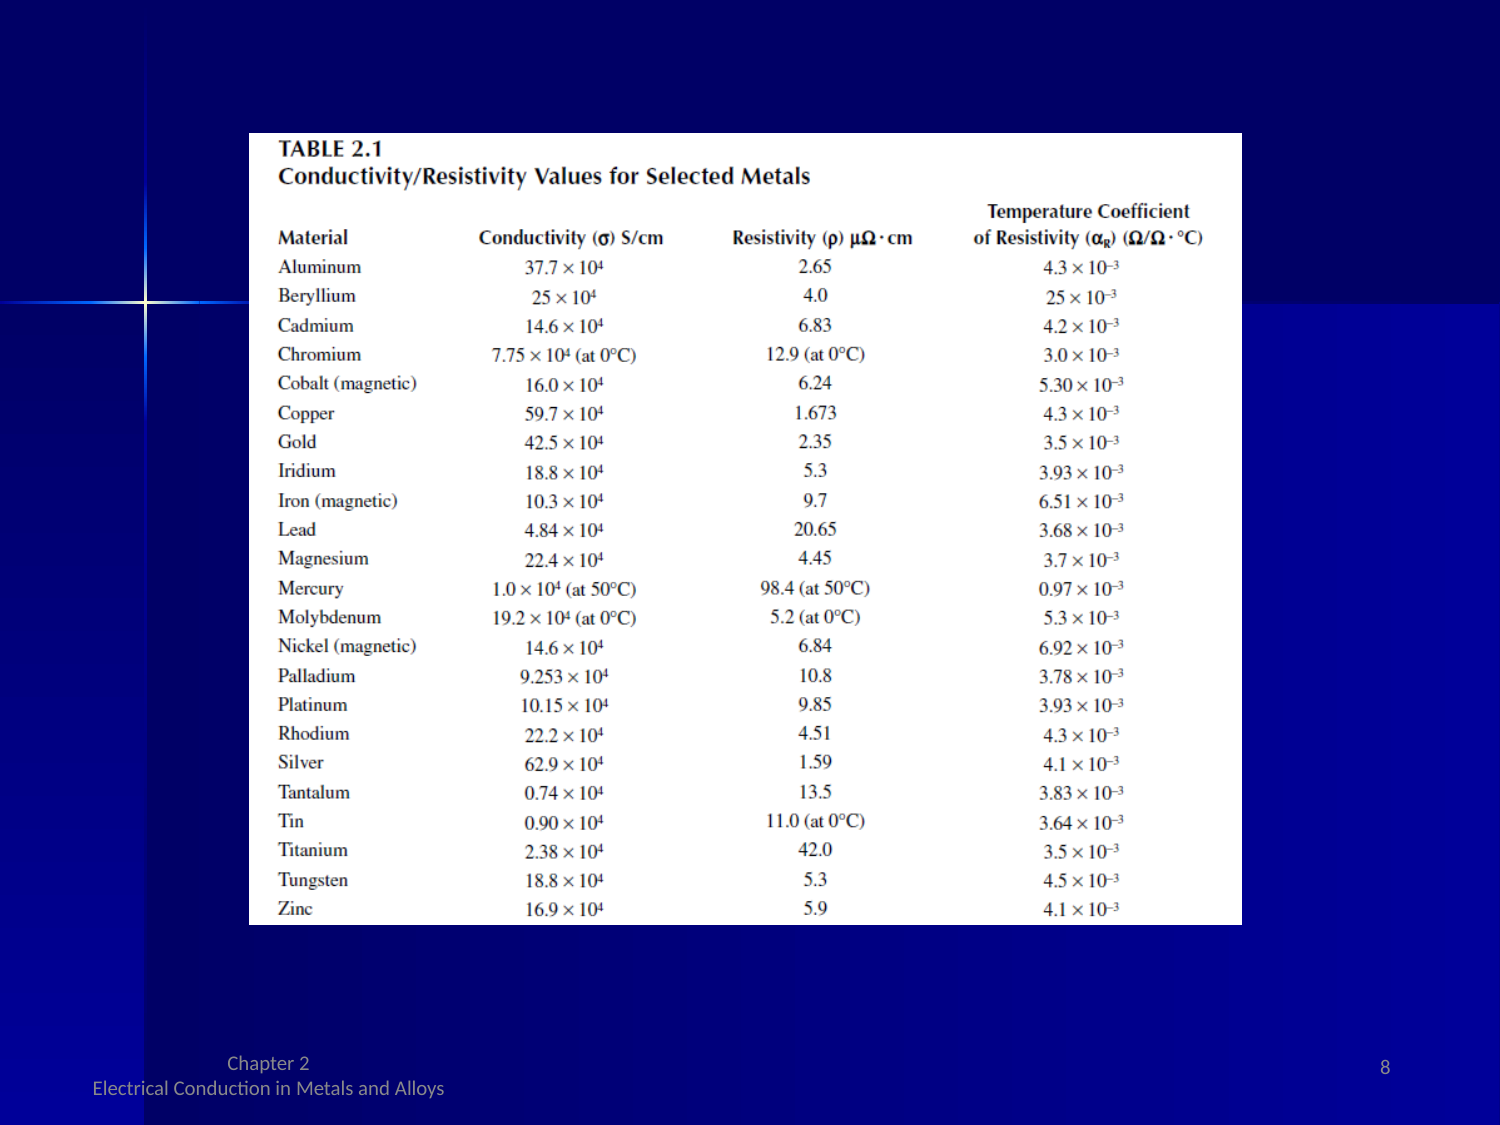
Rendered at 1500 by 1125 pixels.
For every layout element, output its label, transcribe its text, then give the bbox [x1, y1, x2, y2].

slide_number Chapter 2 Electrical Conduction in Metals and Alloys [74, 1037, 463, 1113]
picture [249, 133, 1242, 926]
